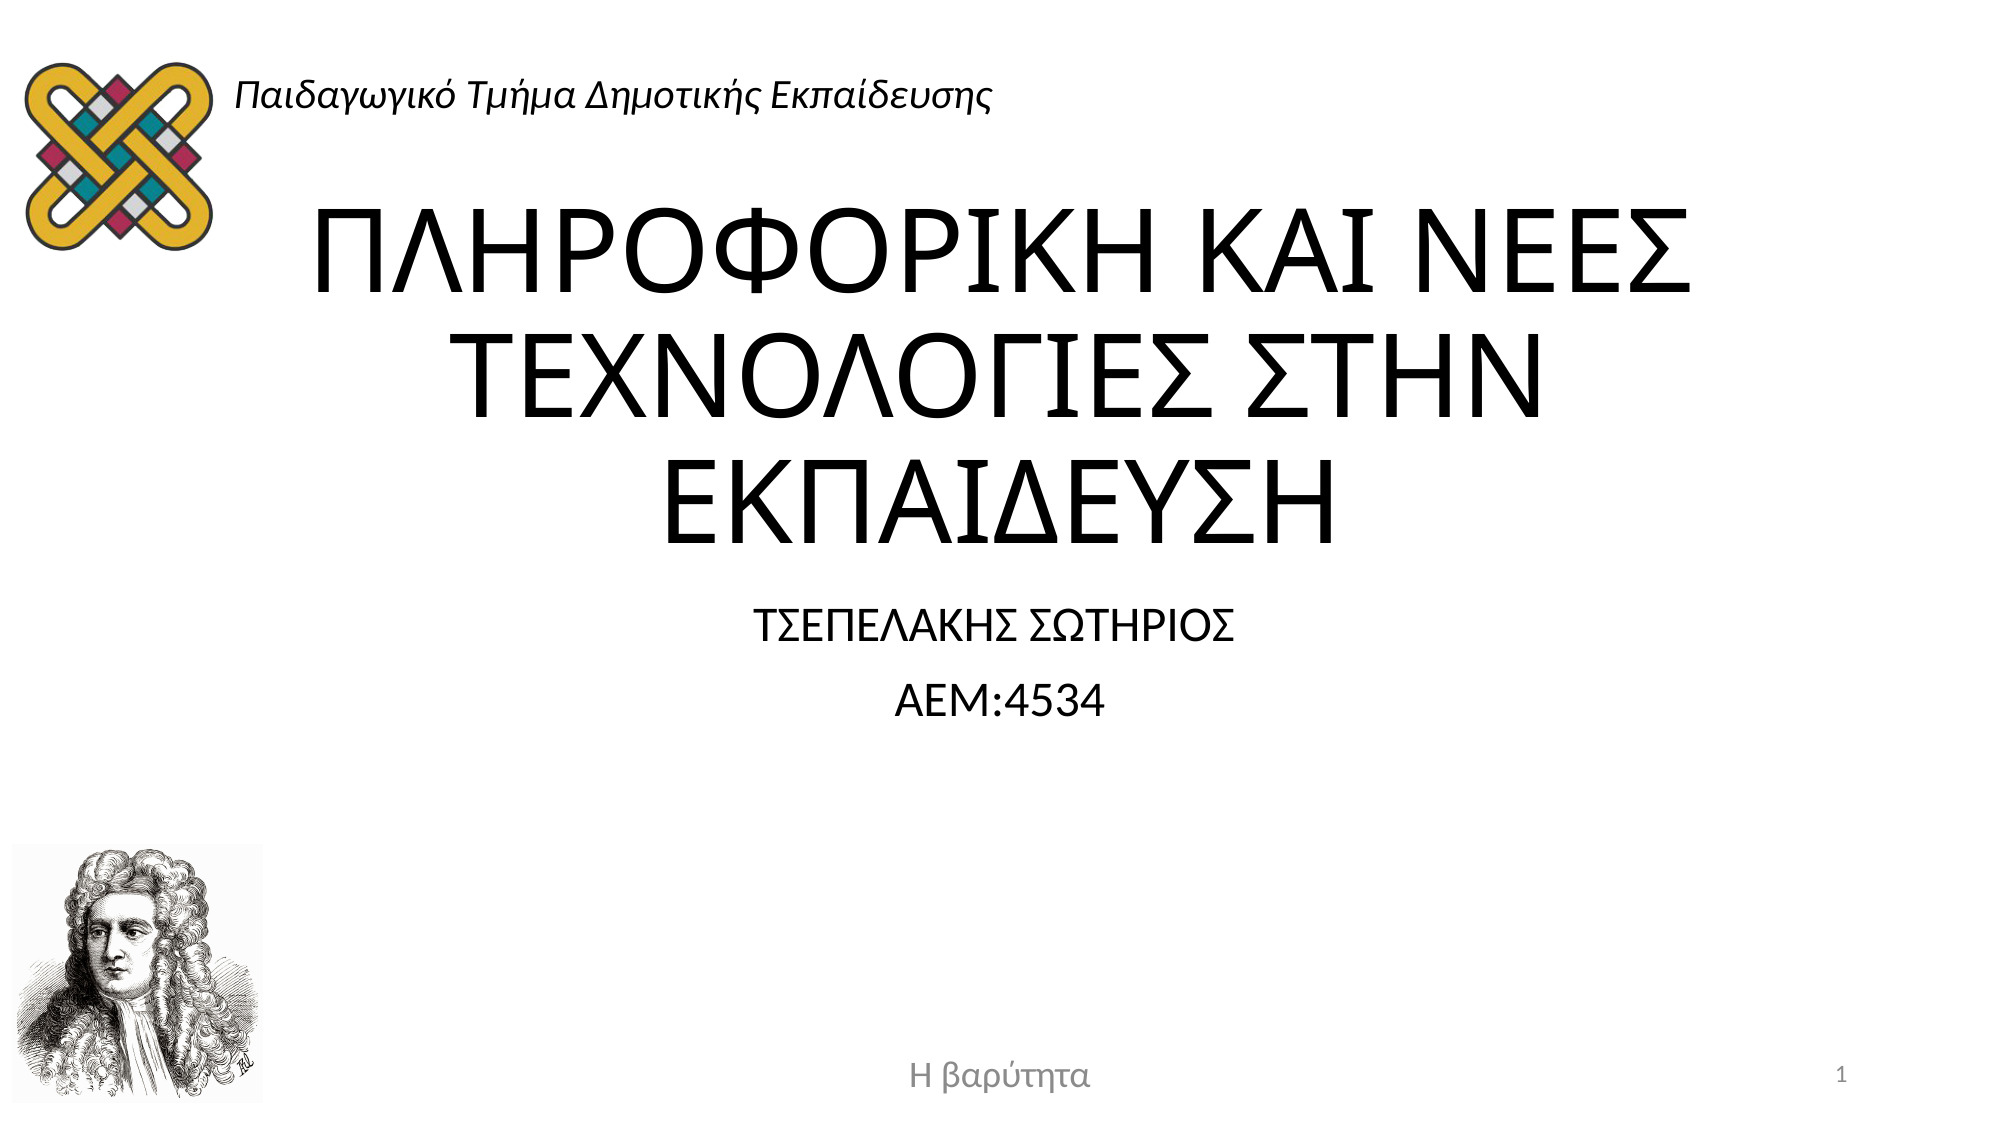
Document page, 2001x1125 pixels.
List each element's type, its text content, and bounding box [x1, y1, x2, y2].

subtitle ΤΣΕΠΕΛΑΚΗΣ ΣΩΤΗΡΙΟΣ ΑΕΜ:4534 [249, 590, 1750, 863]
picture [4, 42, 233, 271]
footer Η βαρύτητα [662, 1042, 1338, 1103]
title ΠΛΗΡΟΦΟΡΙΚΗ ΚΑΙ ΝΕΕΣ ΤΕΧΝΟΛΟΓΙΕΣ ΣΤΗΝ ΕΚΠΑΙΔΕΥΣΗ [249, 184, 1750, 576]
picture [12, 844, 263, 1103]
slide_number 1 [1412, 1042, 1863, 1103]
